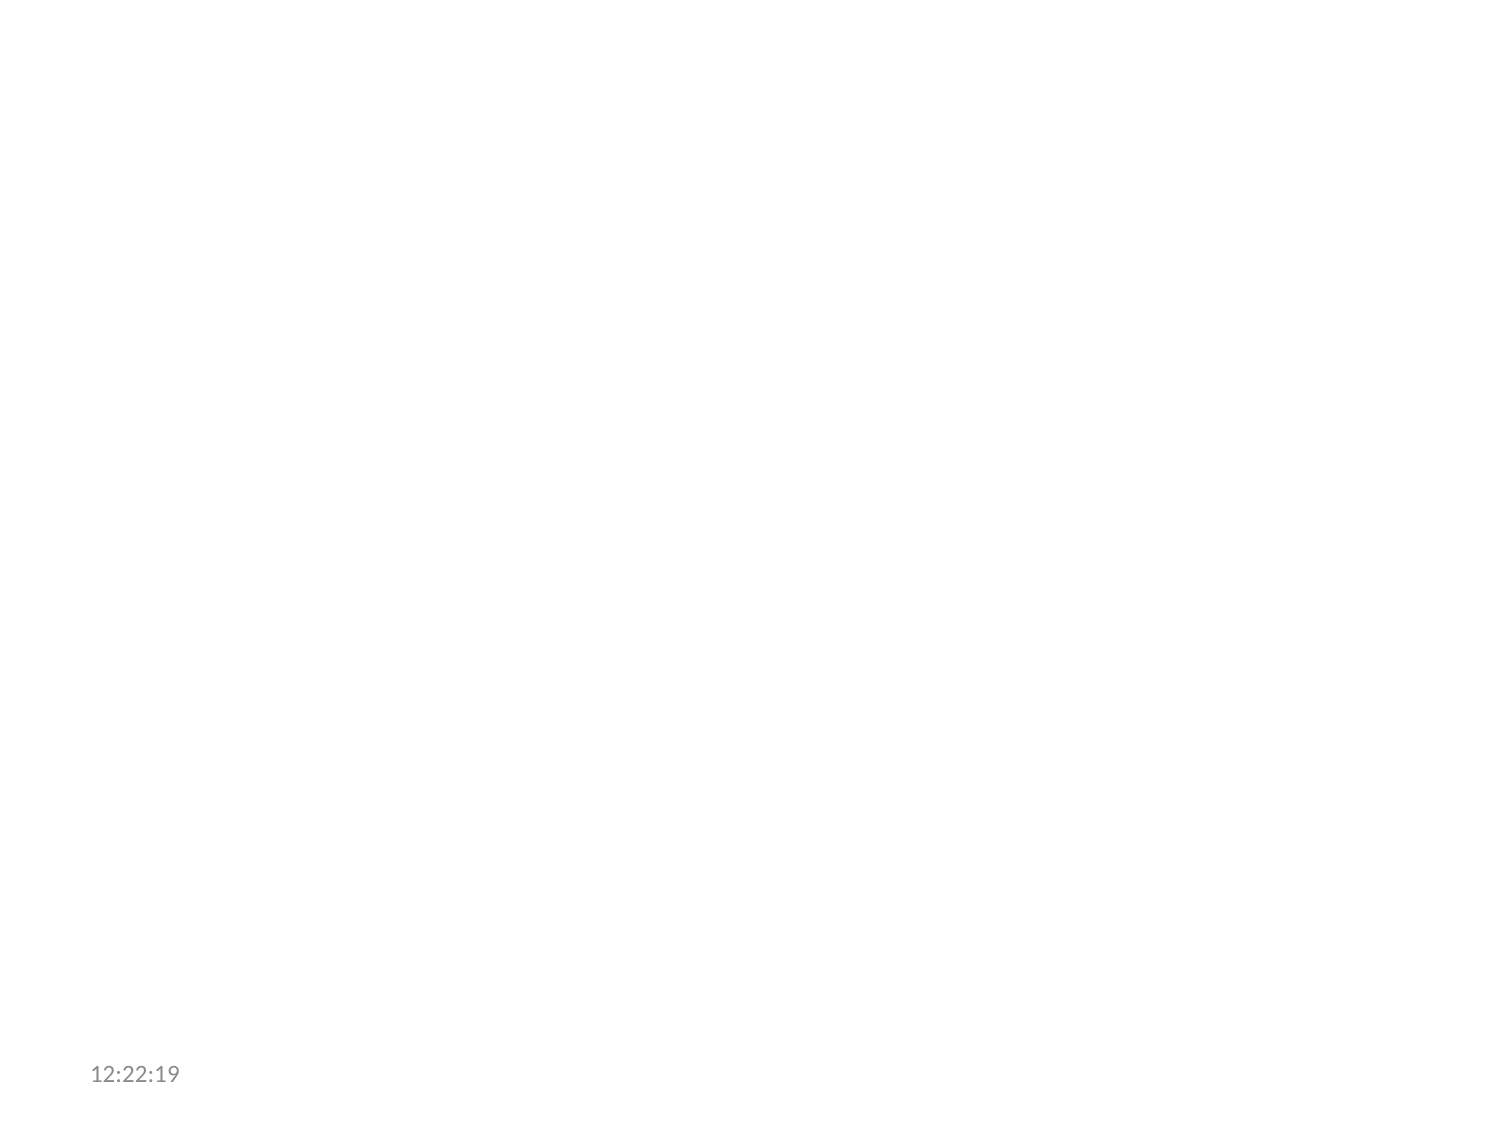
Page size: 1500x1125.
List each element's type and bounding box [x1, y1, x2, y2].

slide_number [75, 1042, 425, 1103]
